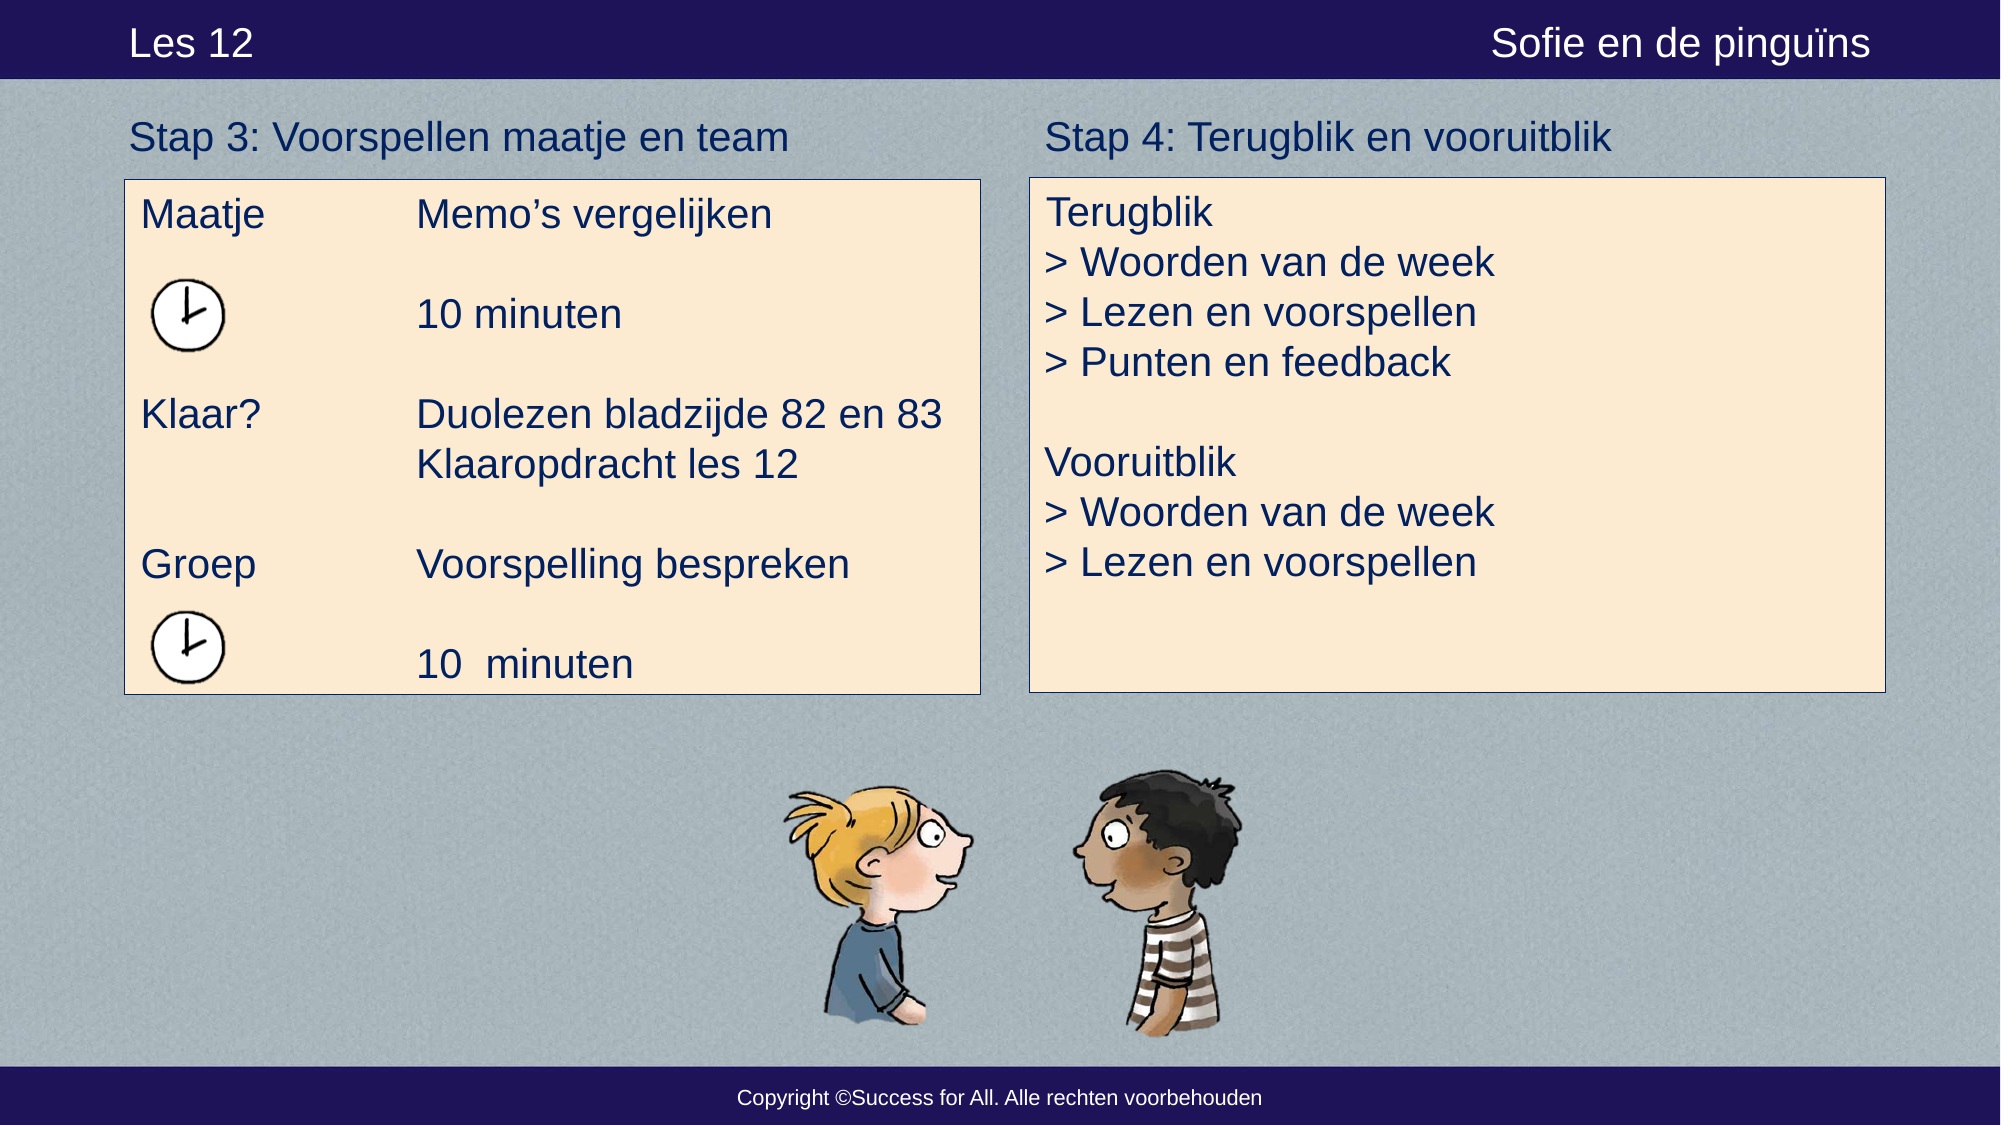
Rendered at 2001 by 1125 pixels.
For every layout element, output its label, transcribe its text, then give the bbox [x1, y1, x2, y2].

text_box Stap 4: Terugblik en vooruitblik [1029, 102, 1822, 168]
text_box Sofie en de pinguïns [999, 8, 1886, 73]
text_box Maatje Memo’s vergelijken 10 minuten Klaar? Duolezen bladzijde 82 en 83 Klaaropdracht les 12 Groep Voorspelling bespreken 10 minuten [124, 179, 981, 695]
text_box Les 12 [114, 8, 354, 73]
picture [0, 0, 2001, 1125]
text_box Terugblik > Woorden van de week > Lezen en voorspellen > Punten en feedback Vooruitblik > Woorden van de week > Lezen en voorspellen [1029, 177, 1886, 693]
text_box Stap 3: Voorspellen maatje en team [114, 102, 907, 168]
text_box Copyright ©Success for All. Alle rechten voorbehouden [0, 1076, 2000, 1125]
